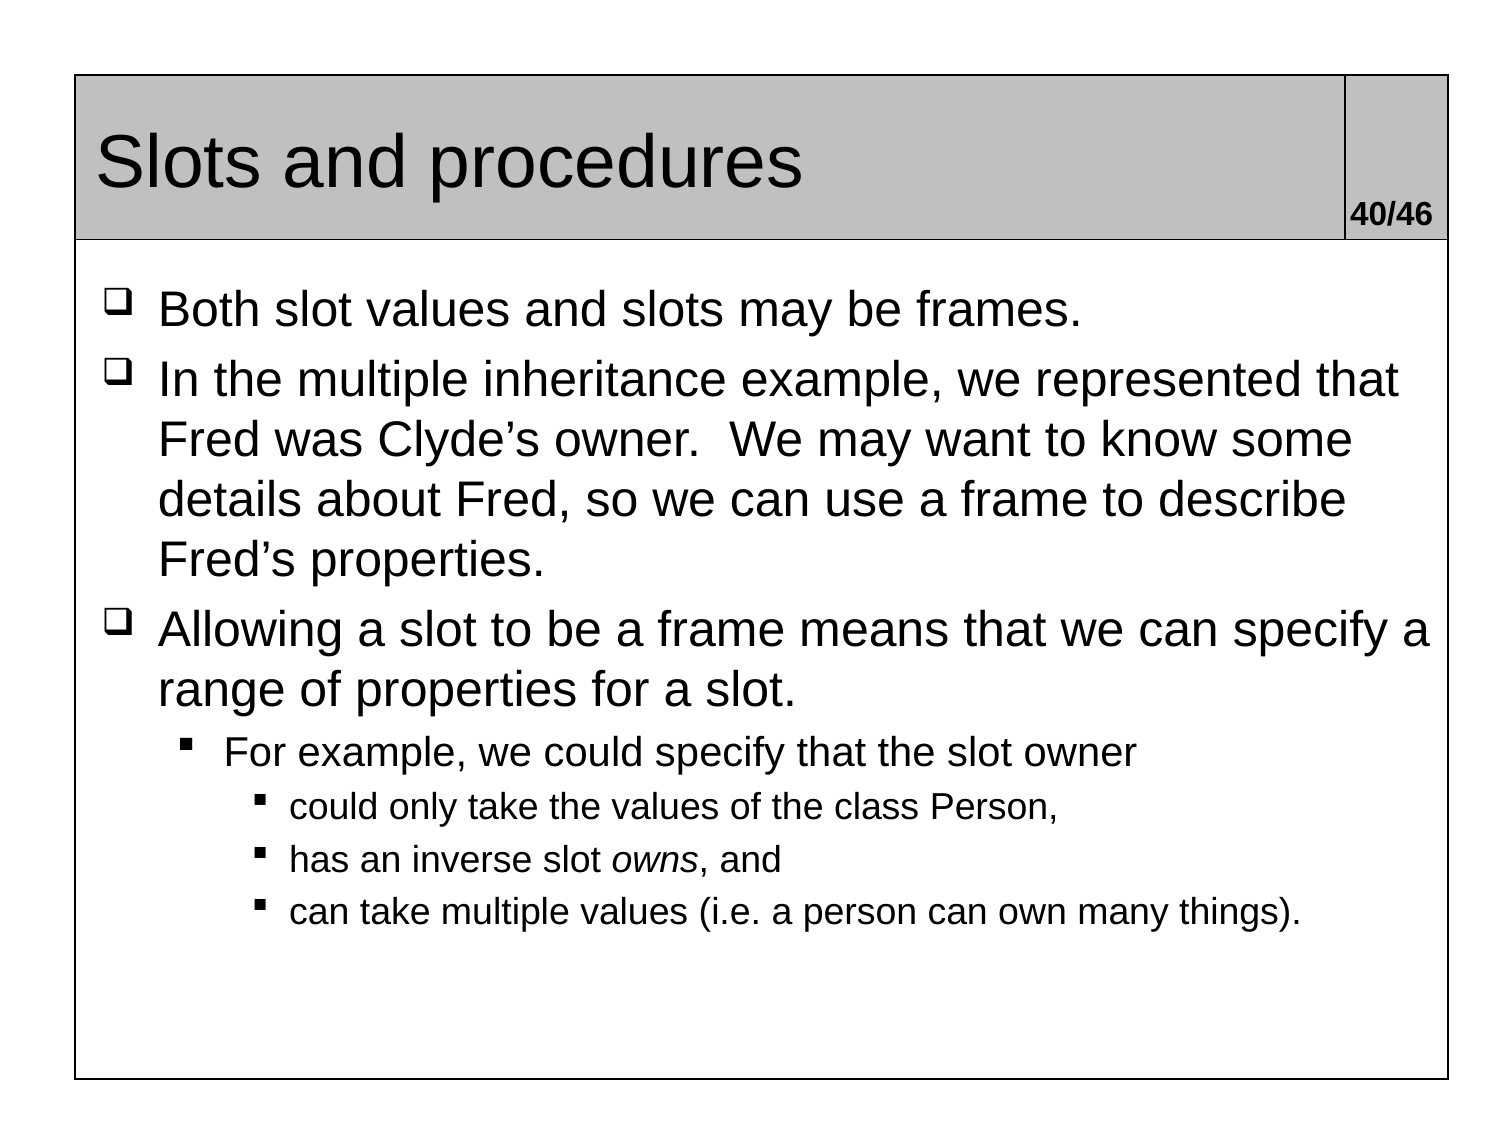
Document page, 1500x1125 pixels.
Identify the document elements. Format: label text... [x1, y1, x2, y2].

list Both slot values and slots may be frames. In the multiple inheritance example, we represented that Fred was Clyde’s owner. We may want to know some details about Fred, so we can use a frame to describe Fred’s properties. Allowing a slot to be a frame means that we can specify a range of properties for a slot. For example, we could specify that the slot owner could only take the values of the class Person, has an inverse slot owns, and can take multiple values (i.e. a person can own many things). [74, 239, 1449, 1080]
slide_number 40/46 [1346, 74, 1449, 239]
title Slots and procedures [74, 74, 1346, 239]
